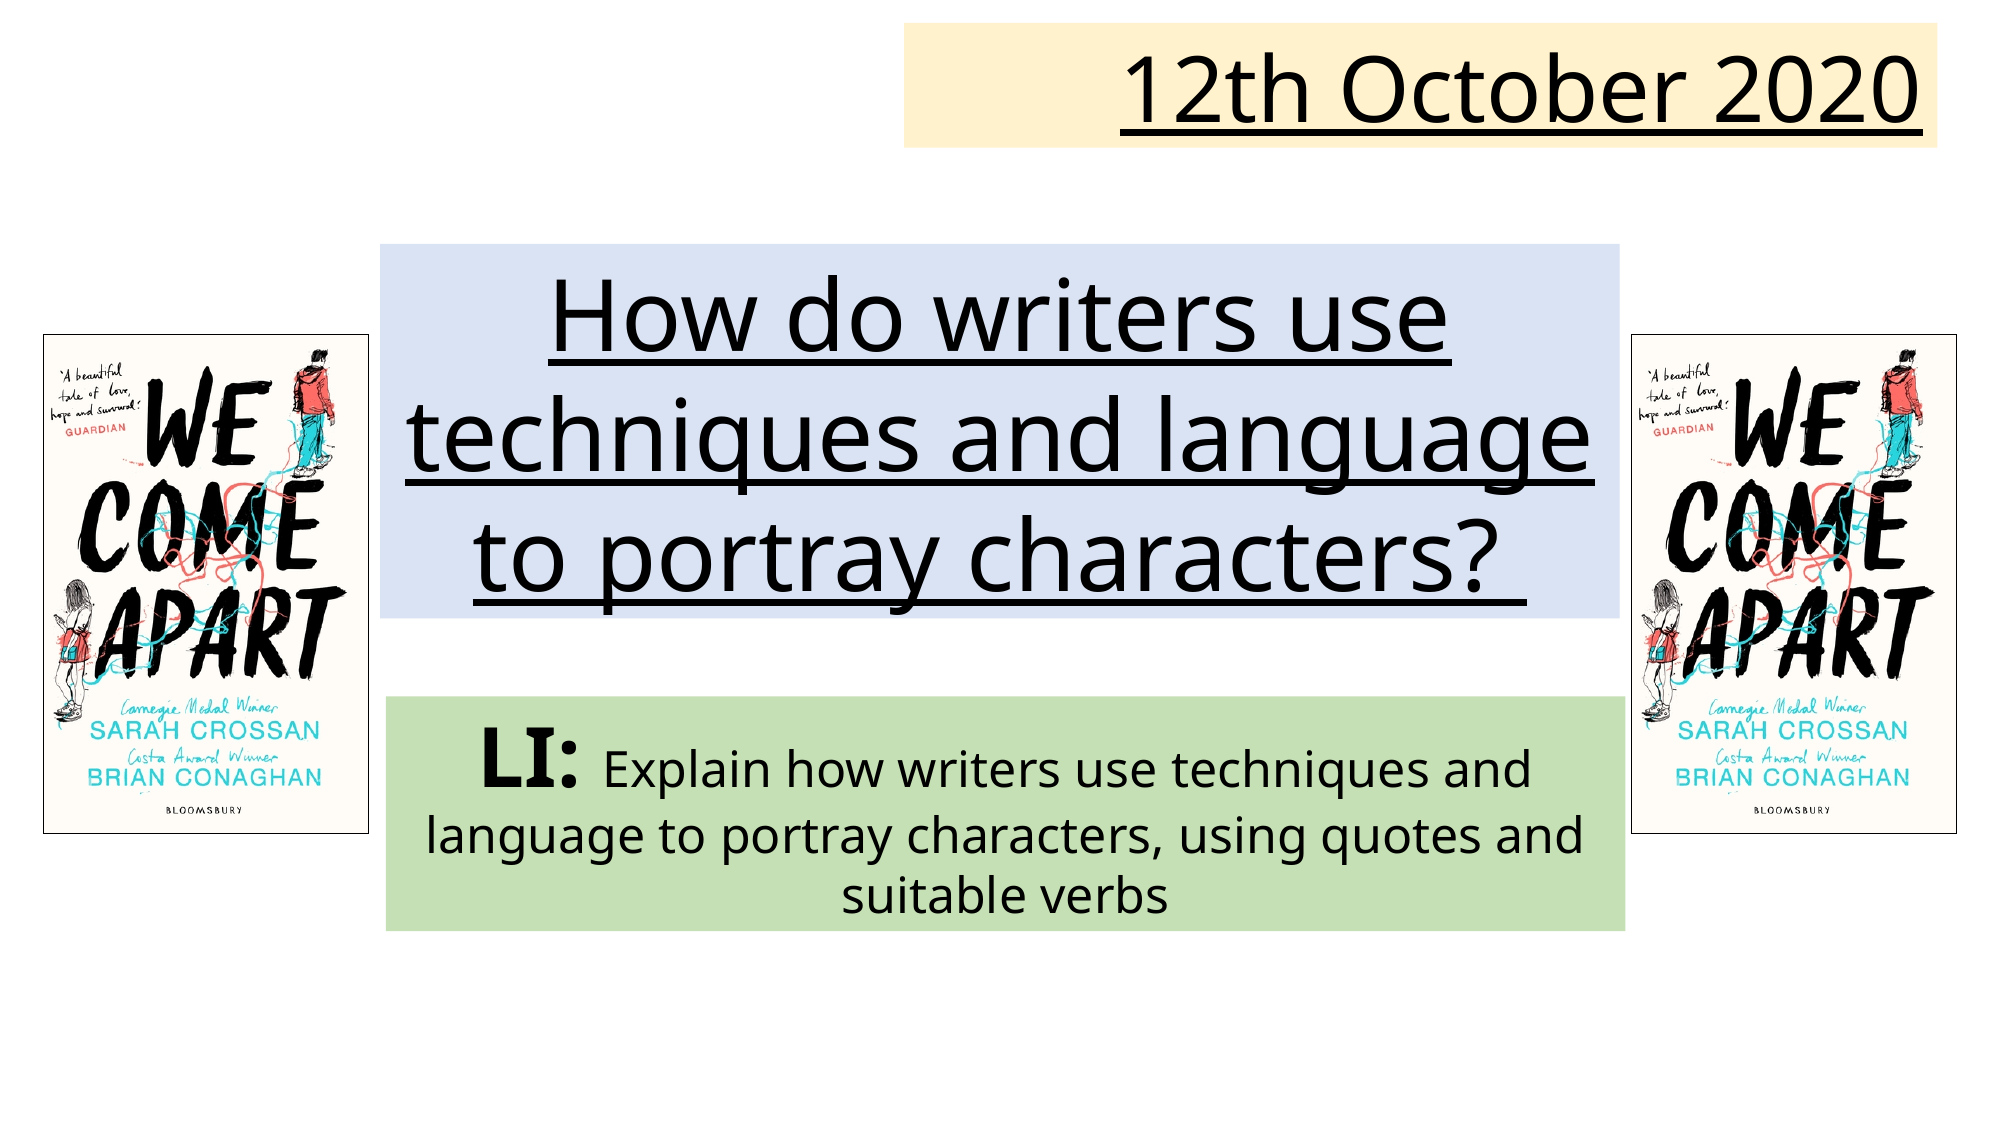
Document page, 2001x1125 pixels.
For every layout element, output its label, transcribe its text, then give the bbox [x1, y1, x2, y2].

text_box How do writers use techniques and language to portray characters? [380, 243, 1620, 619]
picture [43, 334, 369, 834]
text_box 12th October 2020 [904, 22, 1938, 148]
text_box LI: Explain how writers use techniques and language to portray characters, using quotes and suitable verbs [385, 696, 1626, 932]
picture [1631, 334, 1957, 834]
